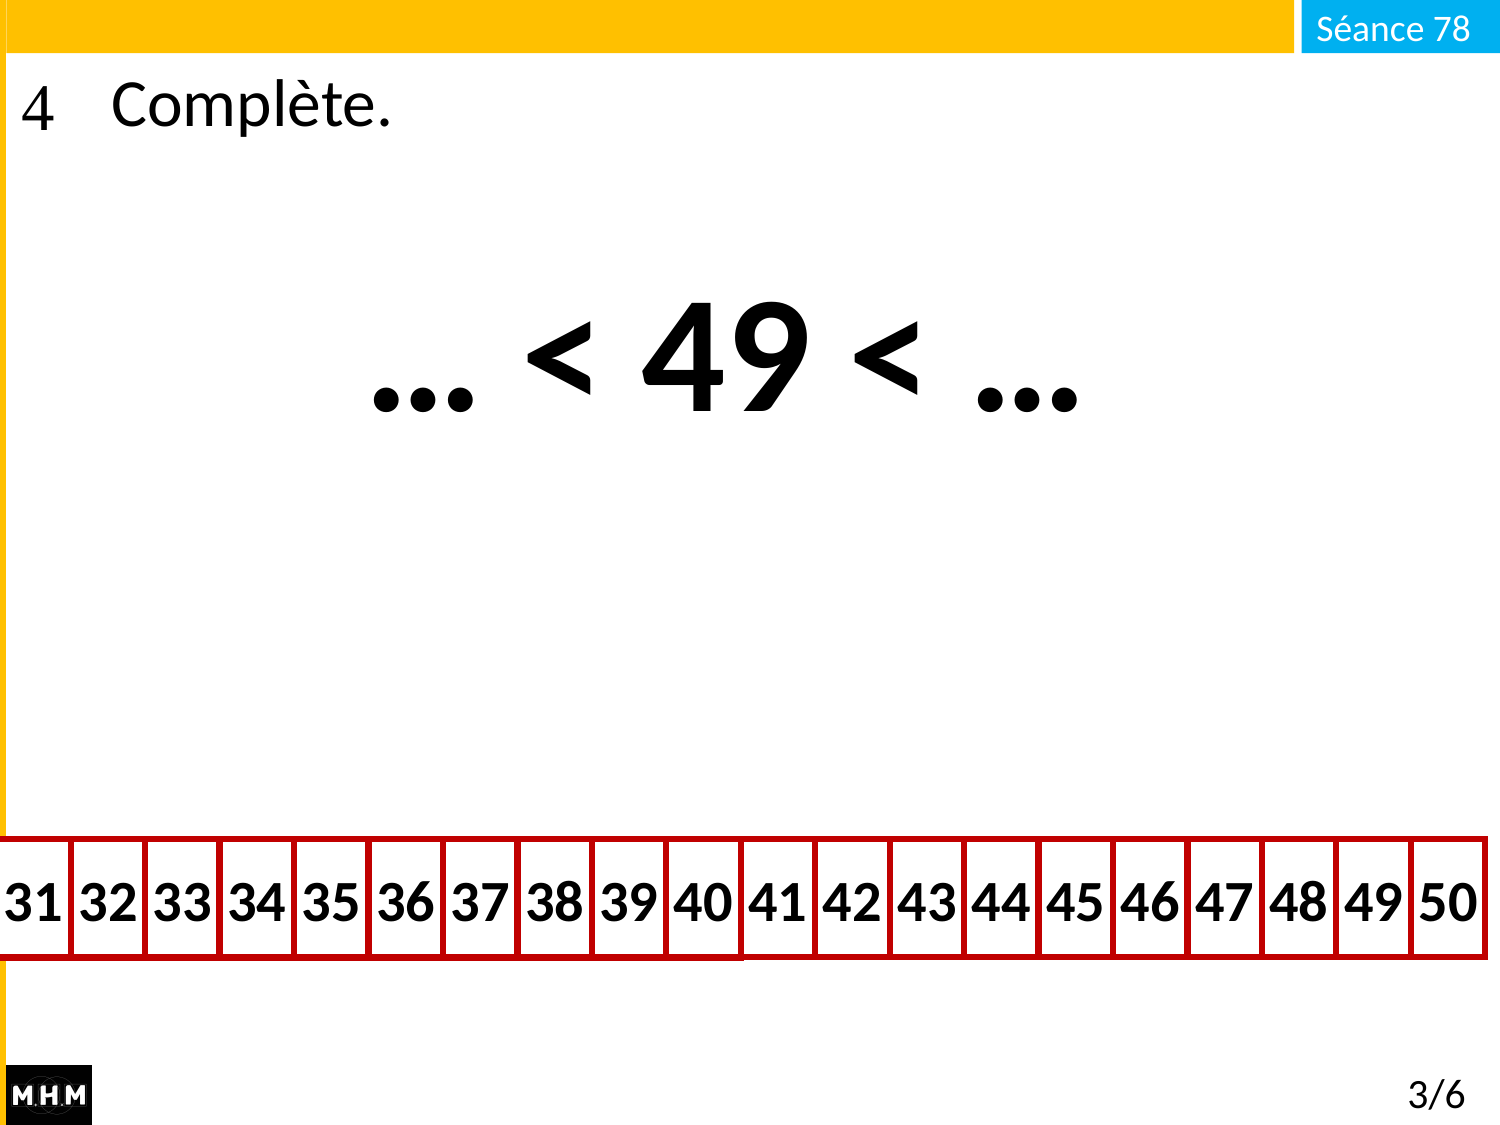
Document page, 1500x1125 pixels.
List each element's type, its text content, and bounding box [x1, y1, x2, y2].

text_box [0, 838, 740, 958]
title Complète. [96, 60, 1391, 149]
list 3/6 [1373, 1064, 1500, 1125]
picture [6, 1065, 92, 1125]
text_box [740, 838, 1486, 958]
text_box … < 49 < … [348, 237, 1105, 453]
